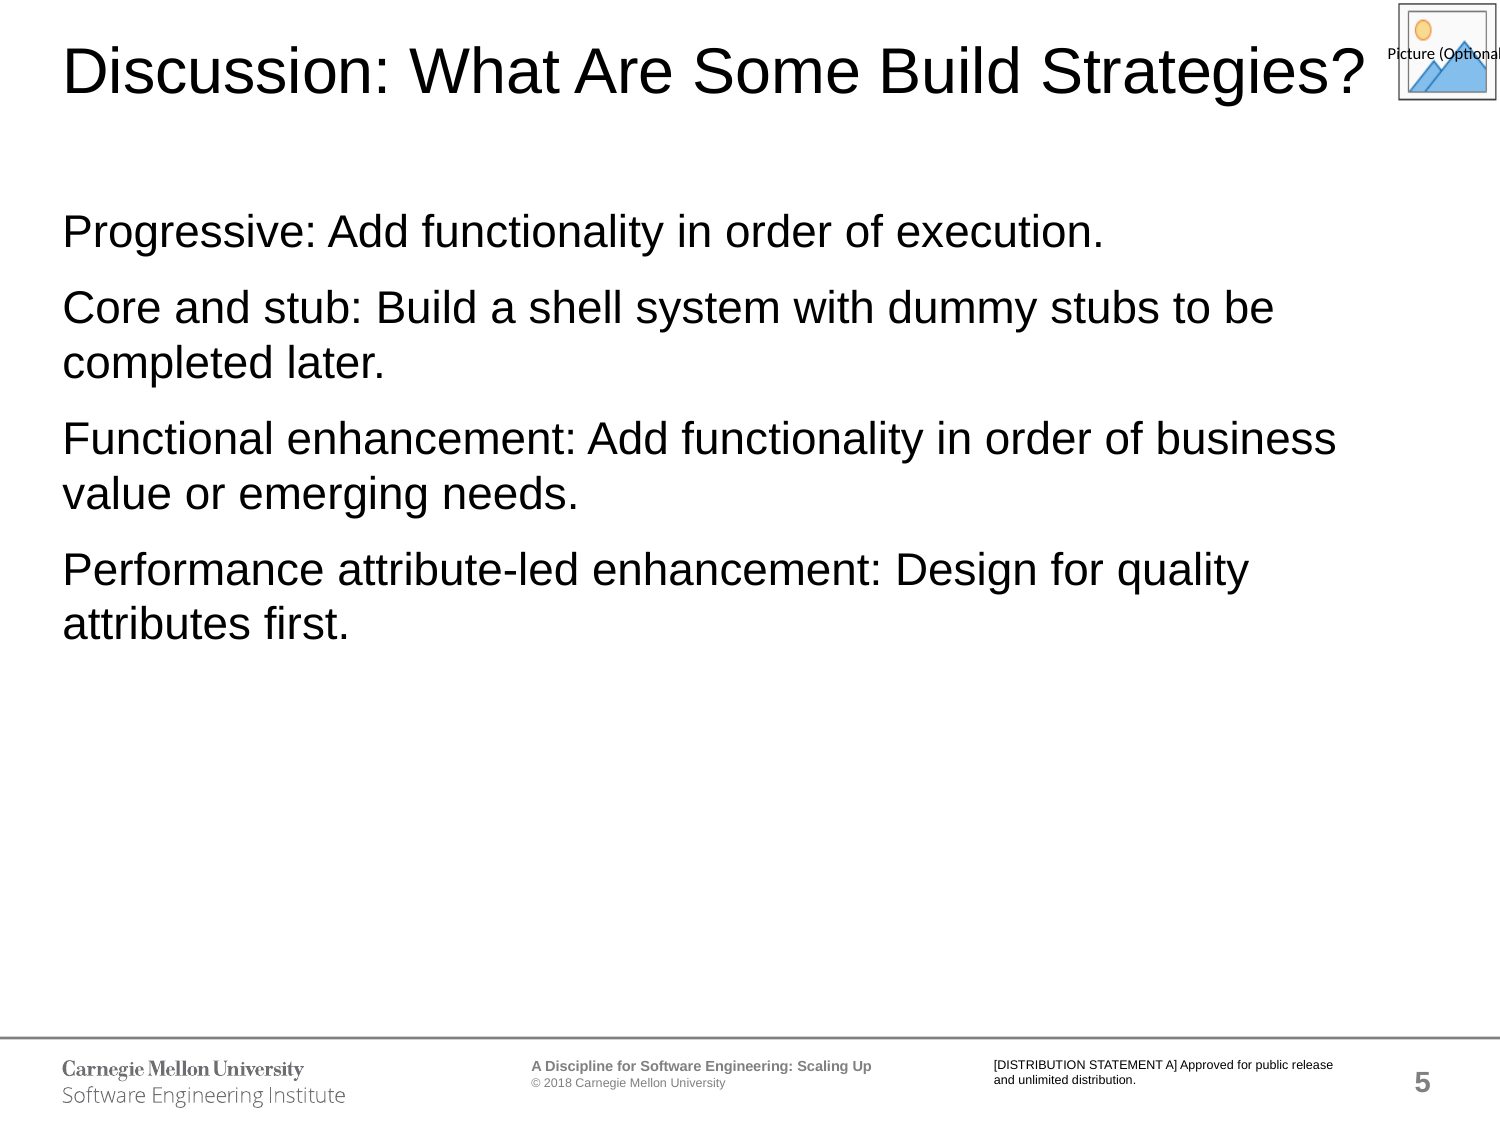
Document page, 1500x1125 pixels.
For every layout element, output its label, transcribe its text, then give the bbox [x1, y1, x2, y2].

title Discussion: What Are Some Build Strategies? [62, 37, 1445, 182]
list Progressive: Add functionality in order of execution. Core and stub: Build a shell system with dummy stubs to be completed later. Functional enhancement: Add functionality in order of business value or emerging needs. Performance attribute-led enhancement: Design for quality attributes first. [62, 201, 1431, 1000]
picture [1394, 0, 1500, 105]
